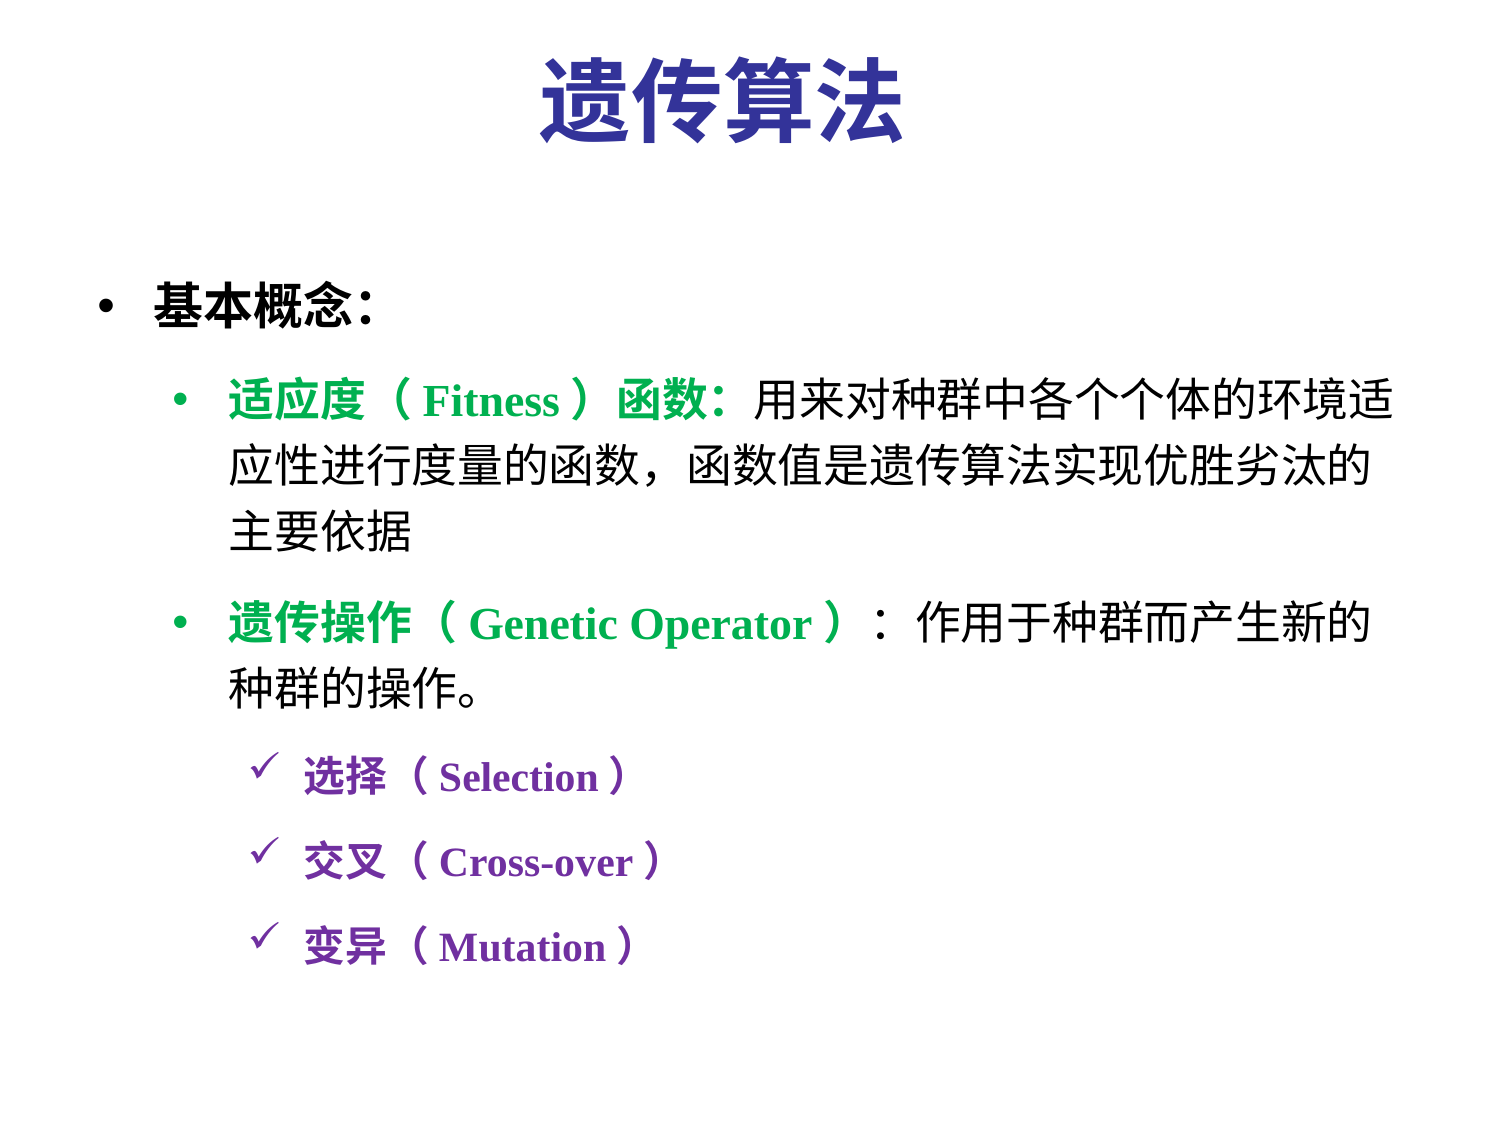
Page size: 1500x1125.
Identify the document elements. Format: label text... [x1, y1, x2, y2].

text_box 遗传算法 [265, 36, 1181, 162]
text_box 基本概念： 适应度（Fitness）函数：用来对种群中各个个体的环境适应性进行度量的函数，函数值是遗传算法实现优胜劣汰的主要依据 遗传操作（Genetic Operator）：作用于种群而产生新的种群的操作。 选择（Selection） 交叉（Cross-over） 变异（Mutation） [82, 237, 1424, 978]
